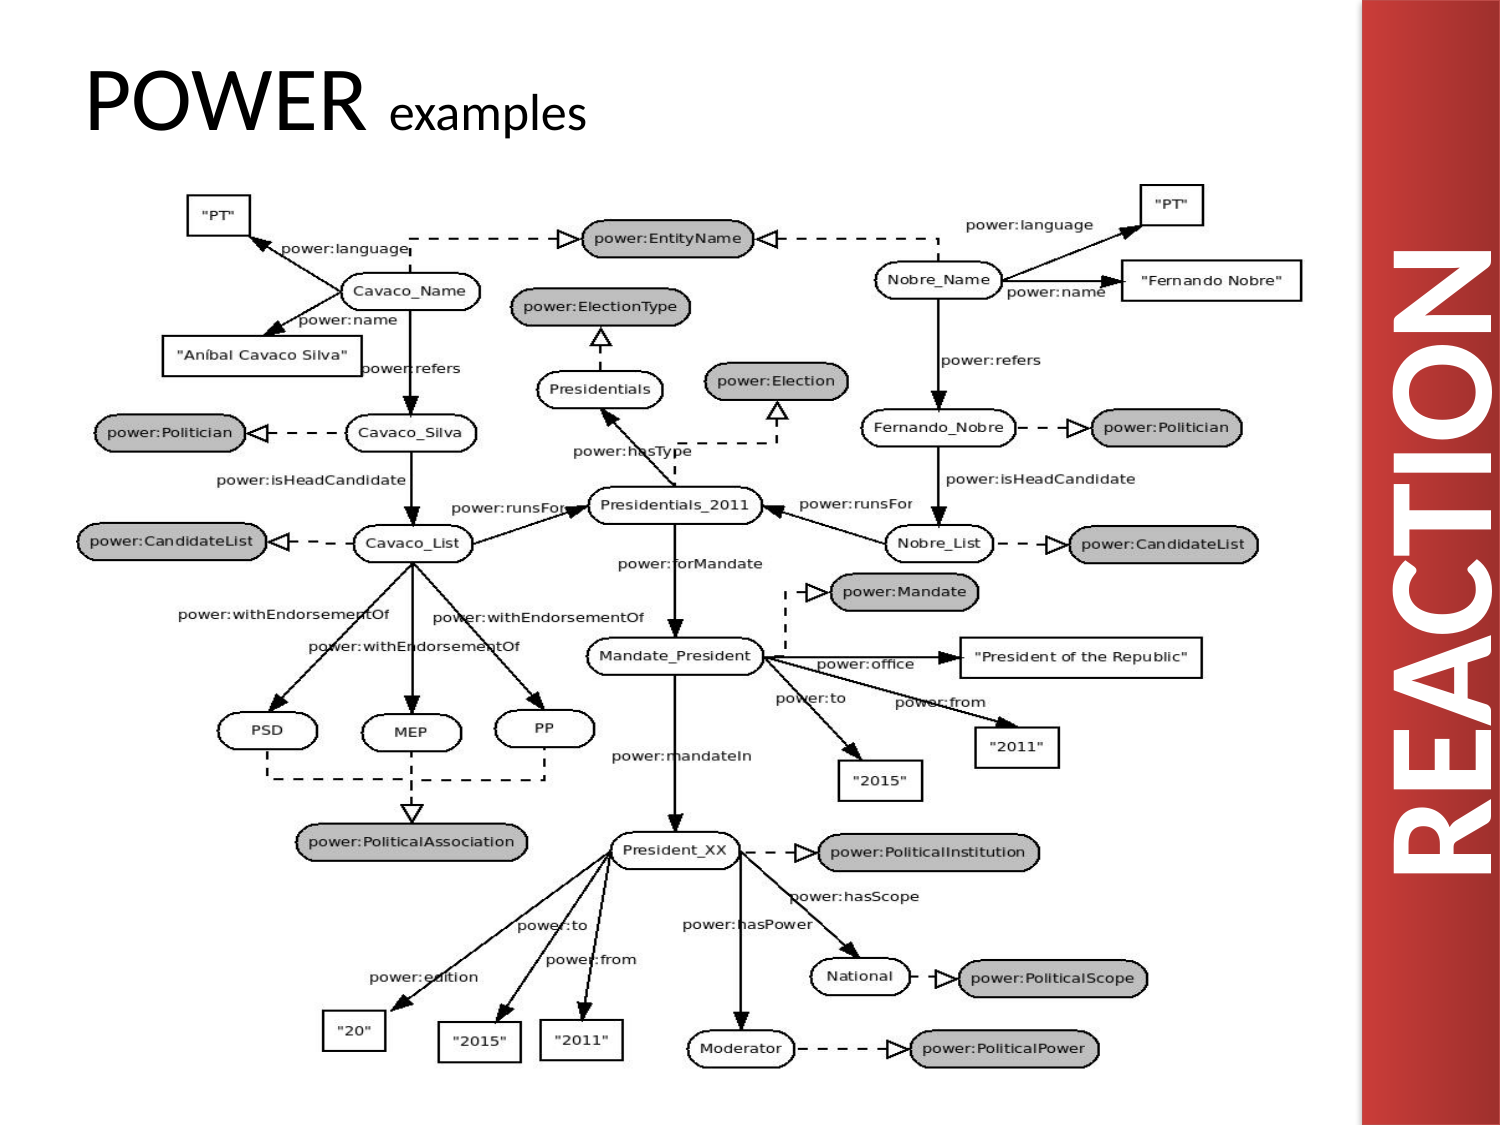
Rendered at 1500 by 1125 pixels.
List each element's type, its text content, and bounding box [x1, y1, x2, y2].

picture [76, 184, 1305, 1083]
title POWER examples [69, 6, 1420, 182]
